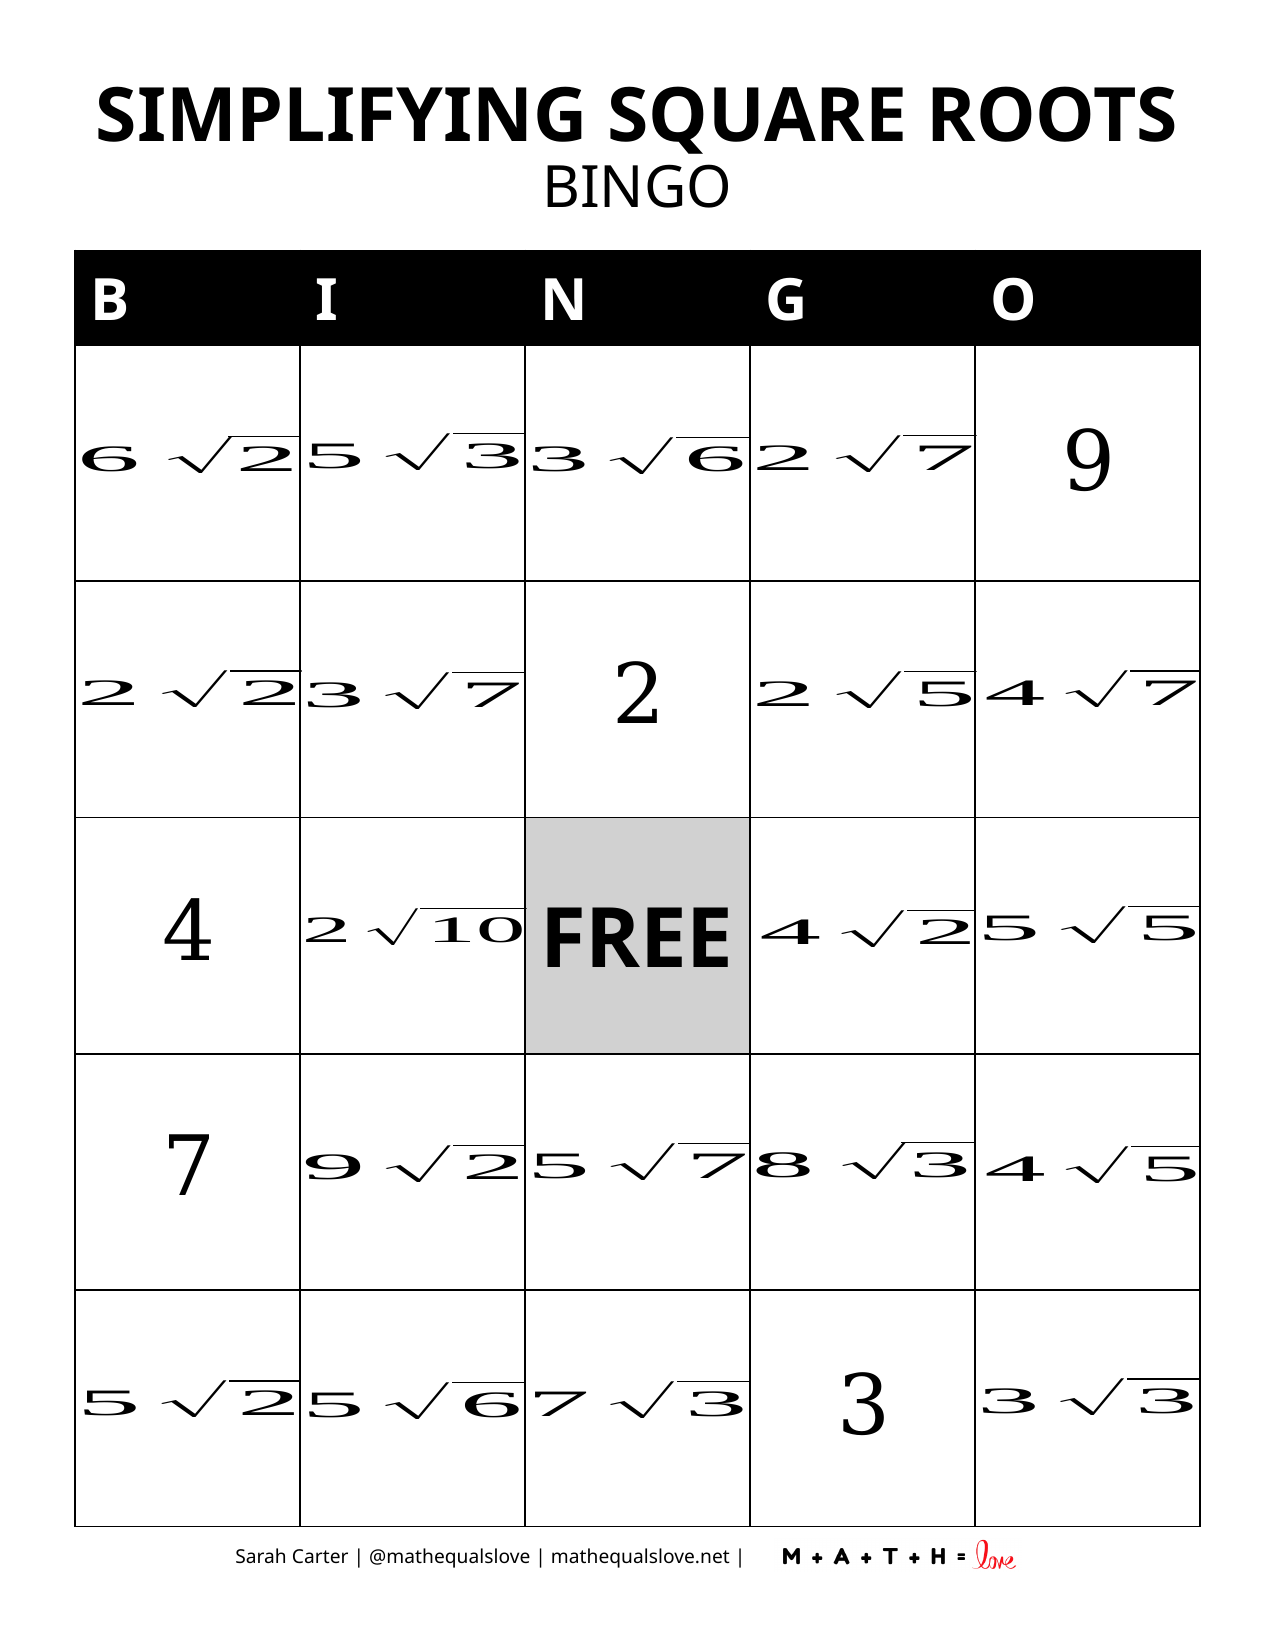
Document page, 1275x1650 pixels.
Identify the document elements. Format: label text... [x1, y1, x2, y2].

table_cell [976, 346, 1199, 433]
table_cell [751, 1425, 974, 1526]
table_cell [976, 818, 1199, 1053]
table_cell [976, 582, 1199, 817]
table_cell [751, 818, 974, 1053]
table_cell [301, 582, 524, 817]
table_cell [526, 346, 749, 580]
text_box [220, 1535, 1055, 1576]
table_header B [76, 251, 299, 344]
table_header I [301, 251, 524, 344]
table_cell [76, 346, 299, 580]
table_cell [301, 346, 524, 580]
table_cell [526, 582, 749, 666]
table_cell [76, 1291, 299, 1526]
table_cell [301, 818, 524, 1053]
text_box SIMPLIFYING SQUARE ROOTS [74, 59, 1200, 165]
text_box 7 [75, 1138, 303, 1186]
table_cell [526, 714, 749, 817]
table_cell [526, 1055, 749, 1289]
text_box 3 [750, 1377, 978, 1425]
table_cell [76, 582, 299, 817]
table_cell [751, 1291, 974, 1377]
table_cell [751, 582, 974, 817]
text_box 2 [525, 666, 753, 714]
text_box 4 [75, 903, 303, 951]
table_cell [76, 1055, 299, 1138]
table_cell [301, 1055, 524, 1289]
table_cell [976, 1055, 1199, 1289]
table_header O [976, 251, 1199, 344]
table_header N [526, 251, 749, 344]
table_cell [76, 1186, 299, 1289]
table_cell [76, 951, 299, 1053]
table_cell [976, 481, 1199, 580]
table_cell FREE [526, 818, 749, 1053]
table_cell [751, 1055, 974, 1289]
text_box 9 [975, 433, 1203, 481]
table_cell [526, 1291, 749, 1526]
table_cell [76, 818, 299, 903]
table_header G [751, 251, 974, 344]
table_cell [751, 346, 974, 580]
text_box BINGO [74, 165, 1200, 226]
table_cell [976, 1291, 1199, 1526]
table_cell [301, 1291, 524, 1526]
